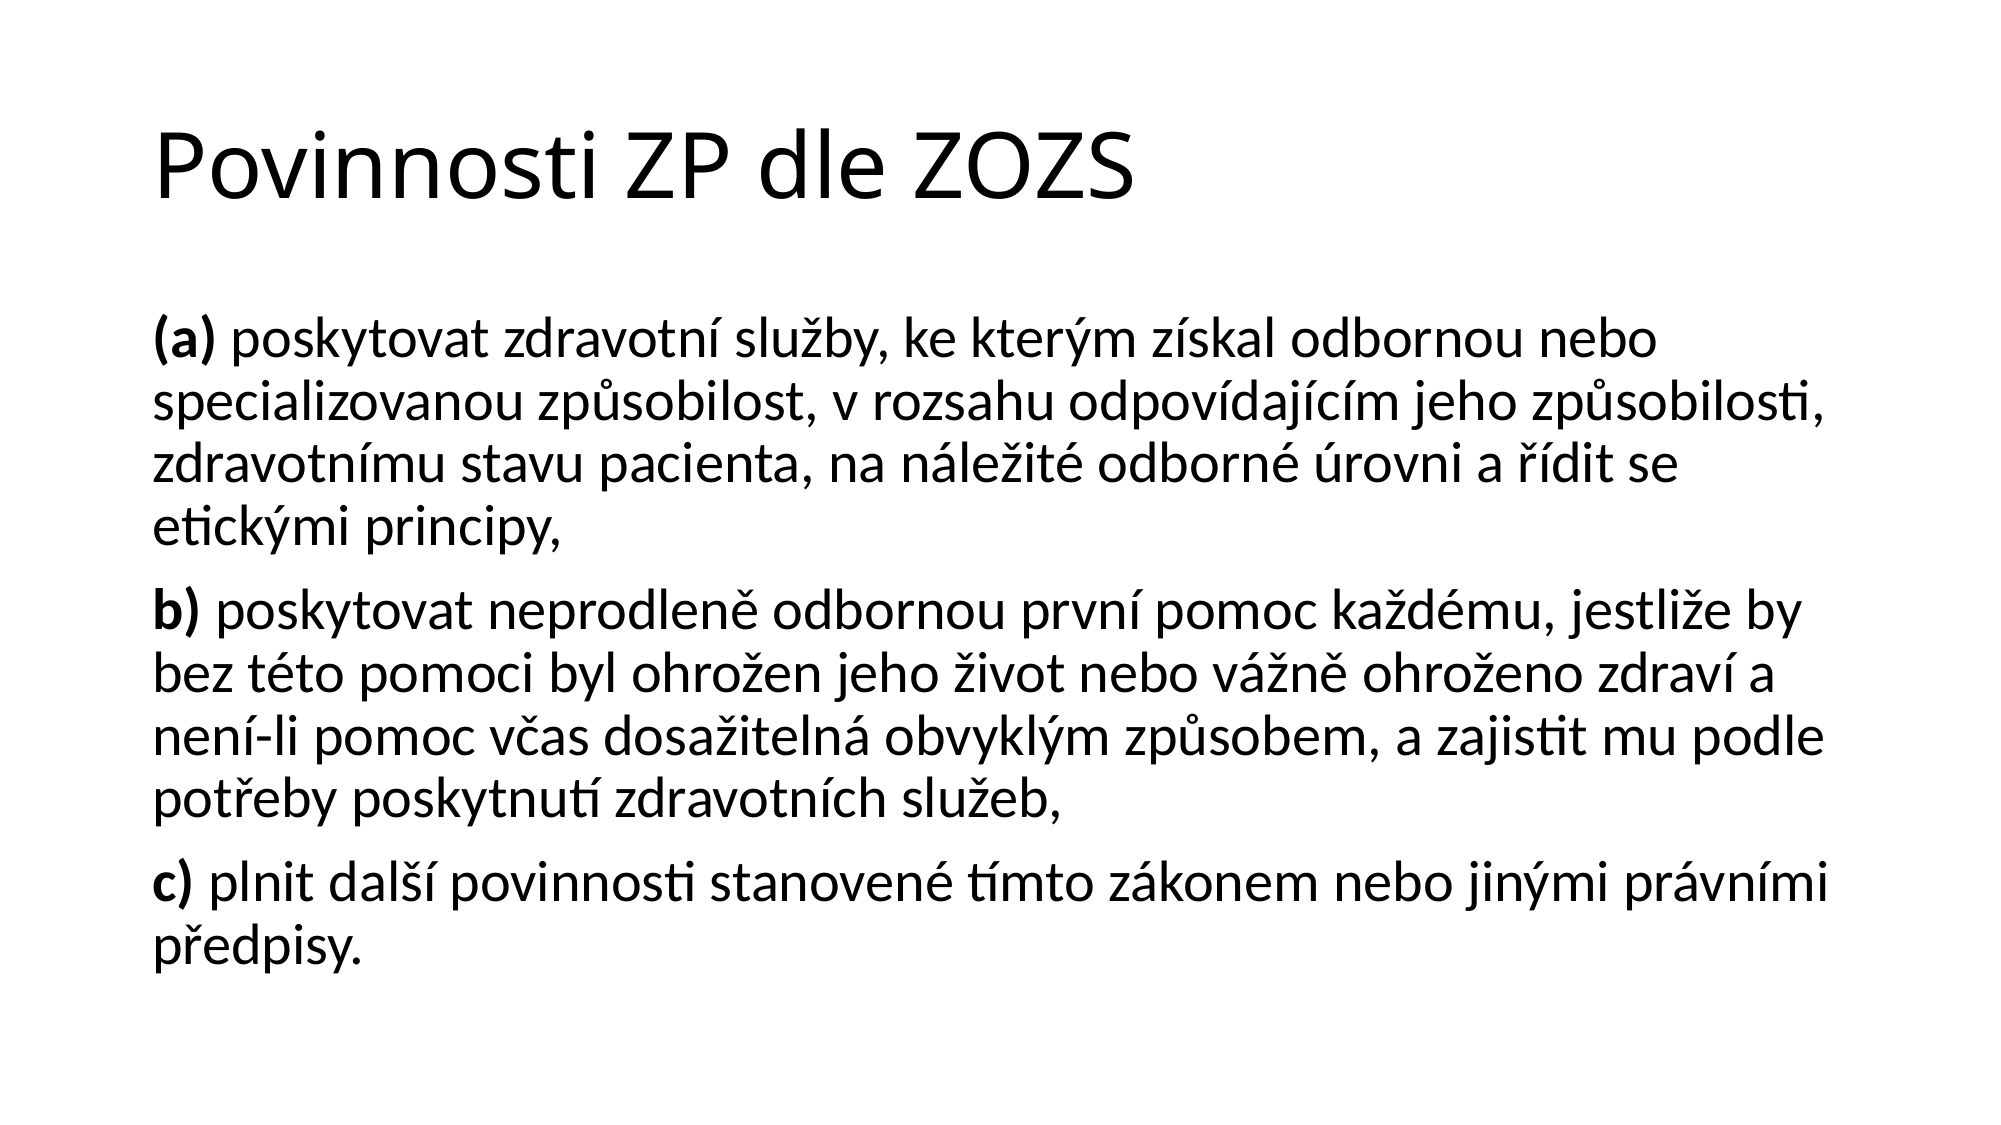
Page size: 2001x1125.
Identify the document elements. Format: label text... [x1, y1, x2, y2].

list (a) poskytovat zdravotní služby, ke kterým získal odbornou nebo specializovanou způsobilost, v rozsahu odpovídajícím jeho způsobilosti, zdravotnímu stavu pacienta, na náležité odborné úrovni a řídit se etickými principy, b) poskytovat neprodleně odbornou první pomoc každému, jestliže by bez této pomoci byl ohrožen jeho život nebo vážně ohroženo zdraví a není-li pomoc včas dosažitelná obvyklým způsobem, a zajistit mu podle potřeby poskytnutí zdravotních služeb, c) plnit další povinnosti stanovené tímto zákonem nebo jinými právními předpisy. [137, 299, 1863, 1014]
title Povinnosti ZP dle ZOZS [137, 59, 1863, 278]
